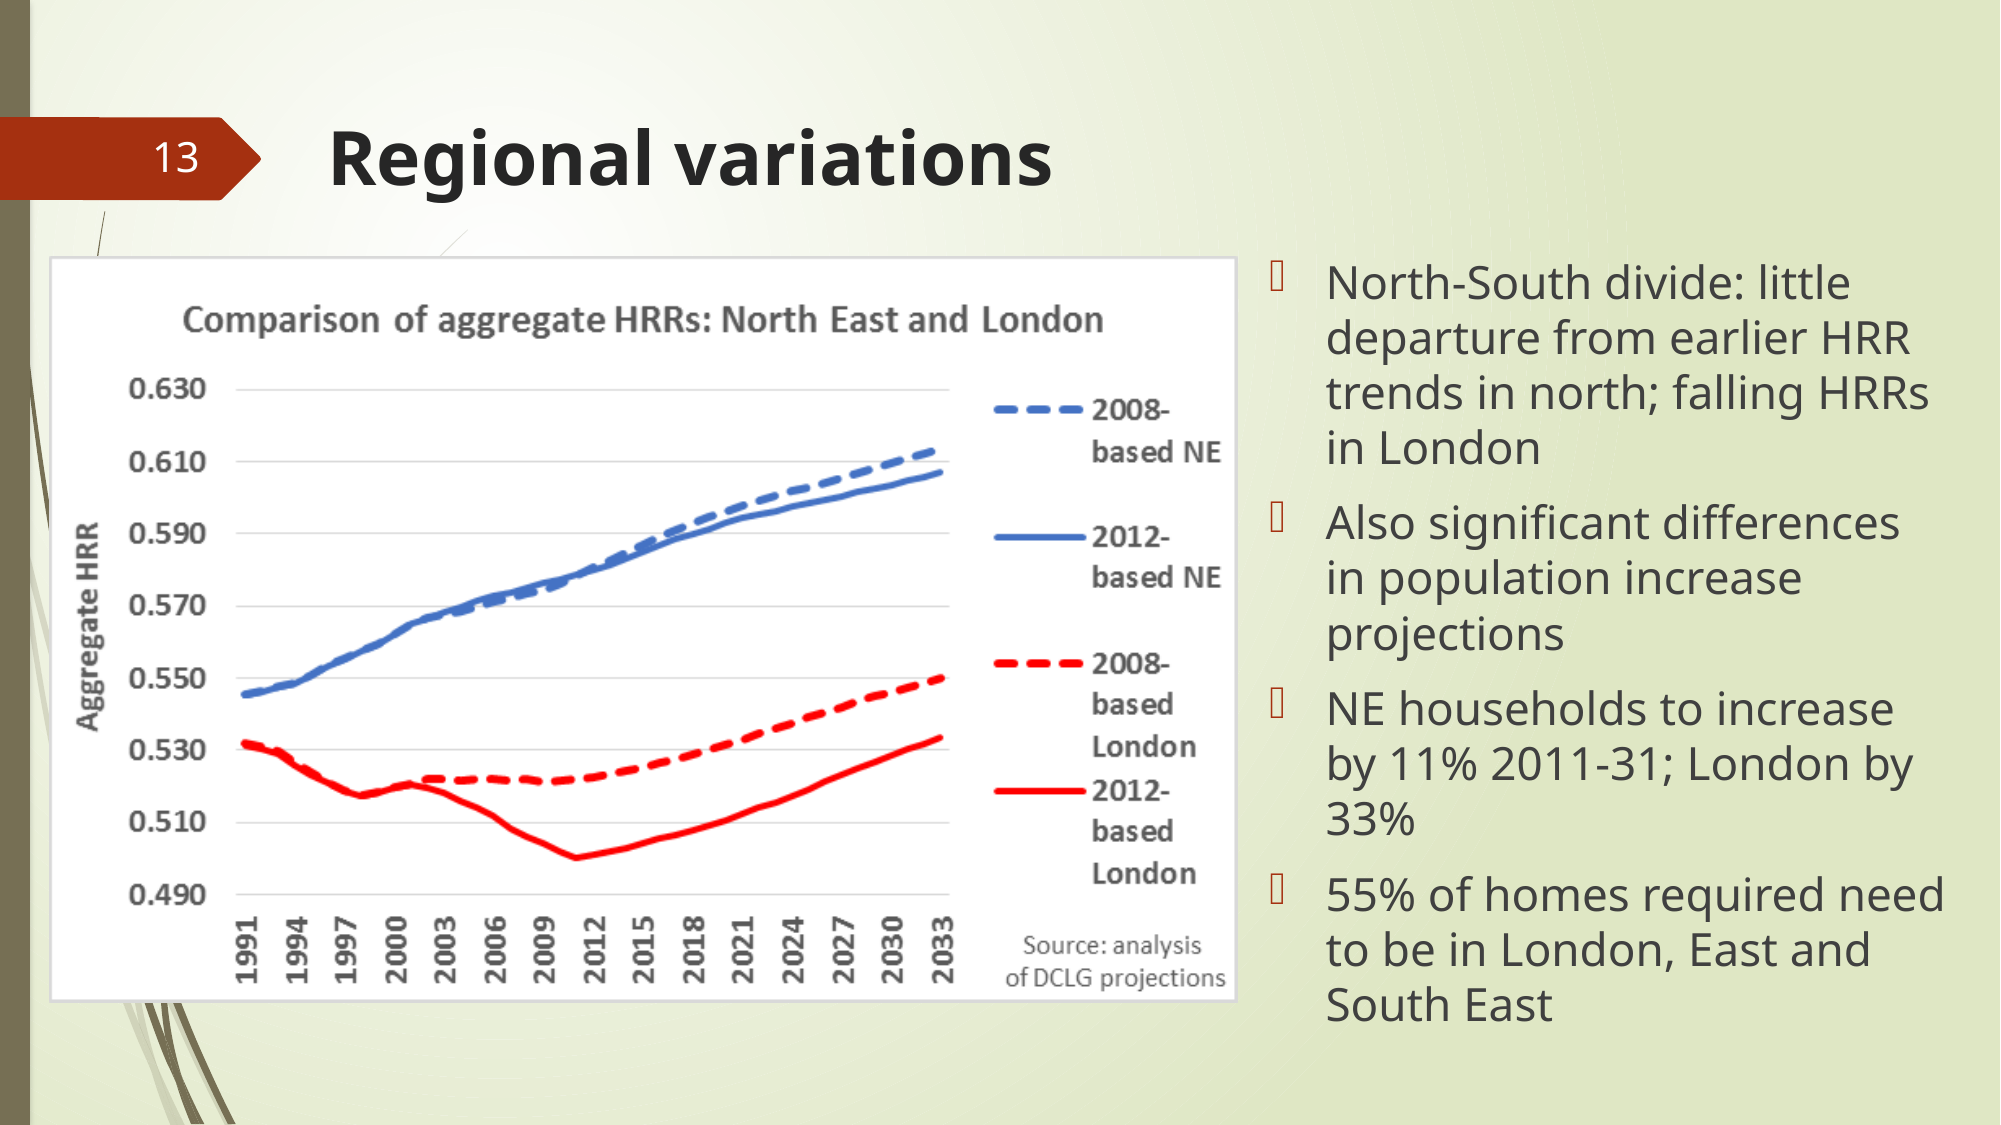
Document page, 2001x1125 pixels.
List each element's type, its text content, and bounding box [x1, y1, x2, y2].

picture [48, 256, 1239, 1004]
slide_number 13 [87, 129, 216, 190]
list North-South divide: little departure from earlier HRR trends in north; falling HRRs in London Also significant differences in population increase projections NE households to increase by 11% 2011-31; London by 33% 55% of homes required need to be in London, East and South East [1254, 245, 1969, 1037]
title Regional variations [312, 103, 1852, 215]
